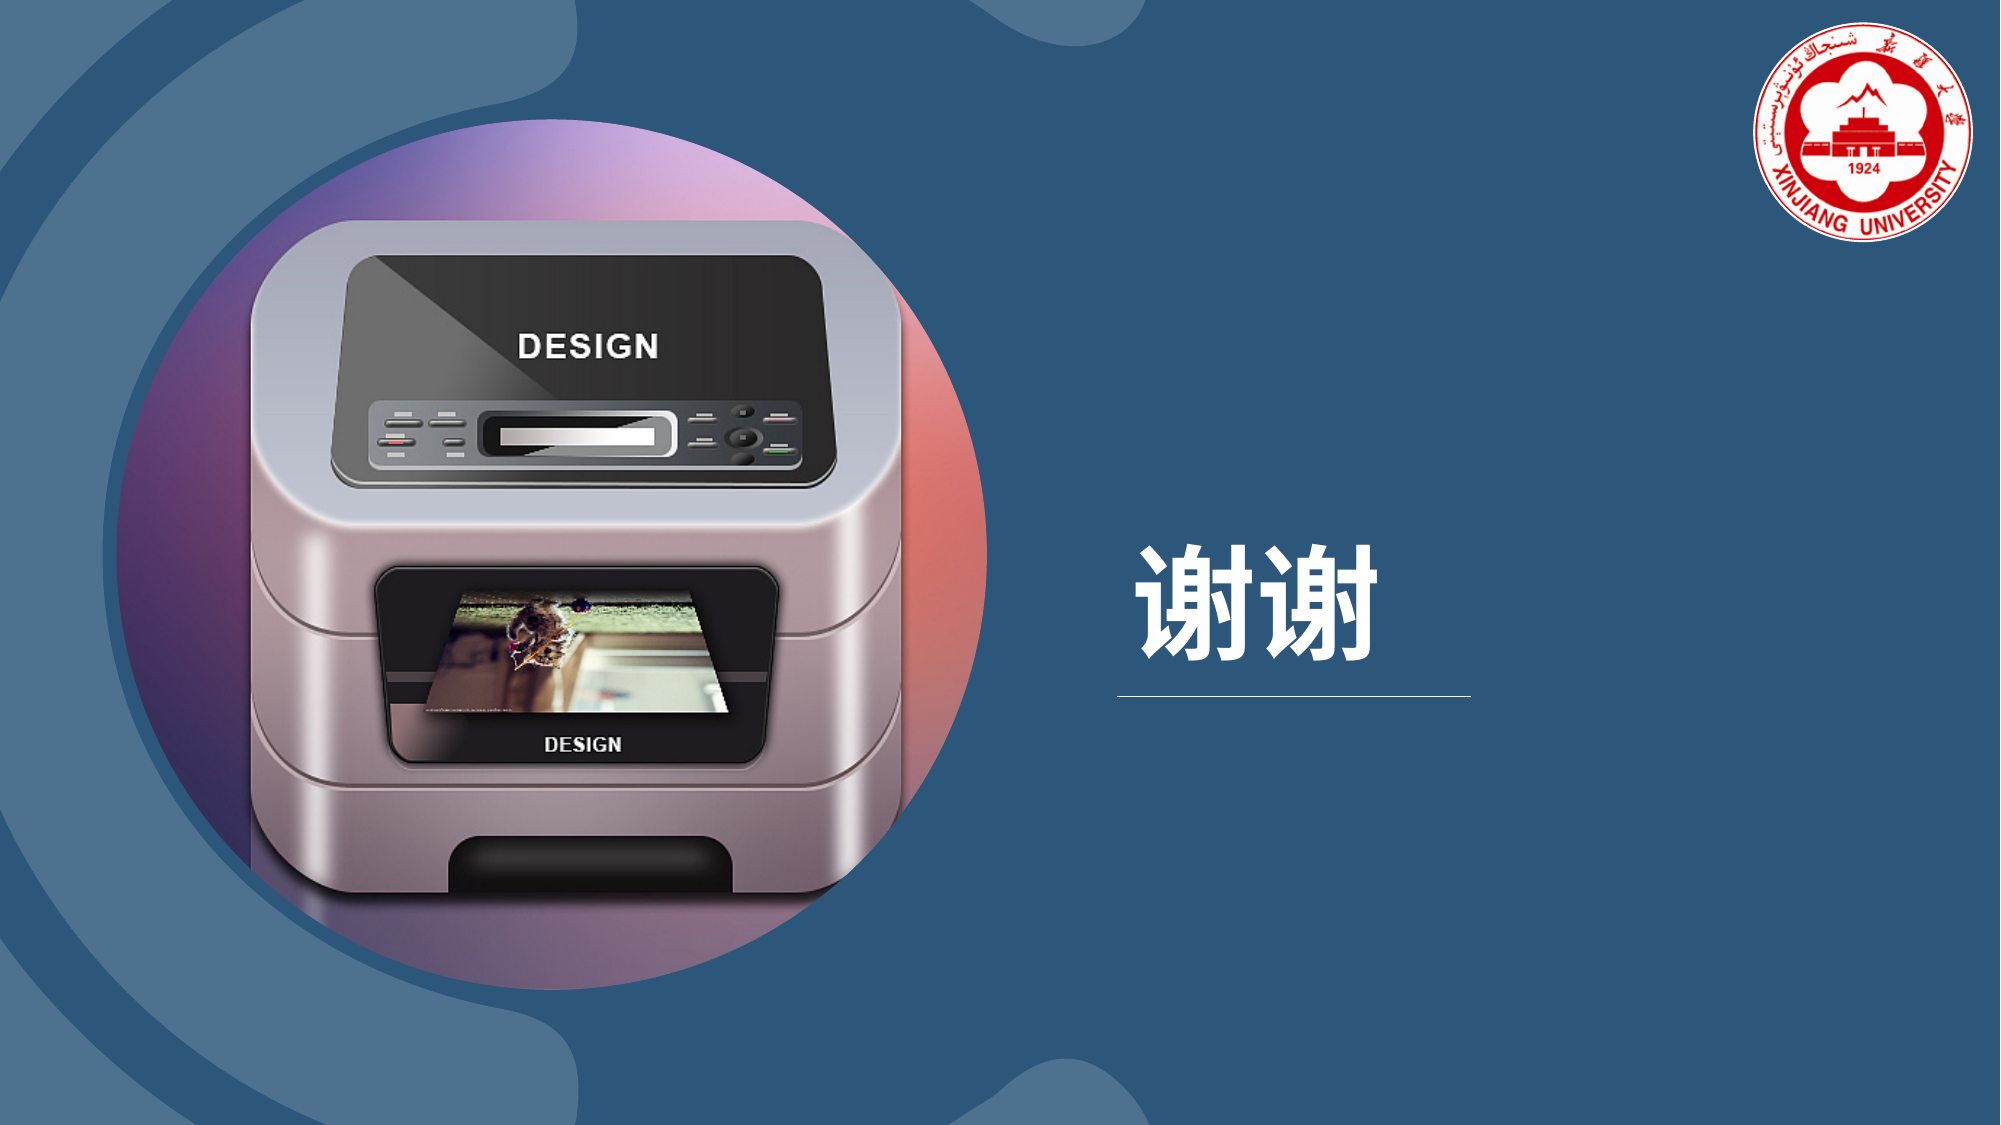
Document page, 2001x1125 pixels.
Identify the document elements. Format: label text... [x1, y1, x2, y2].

title 谢谢 [1116, 534, 1939, 686]
picture [1756, 25, 1970, 240]
picture [116, 119, 987, 990]
